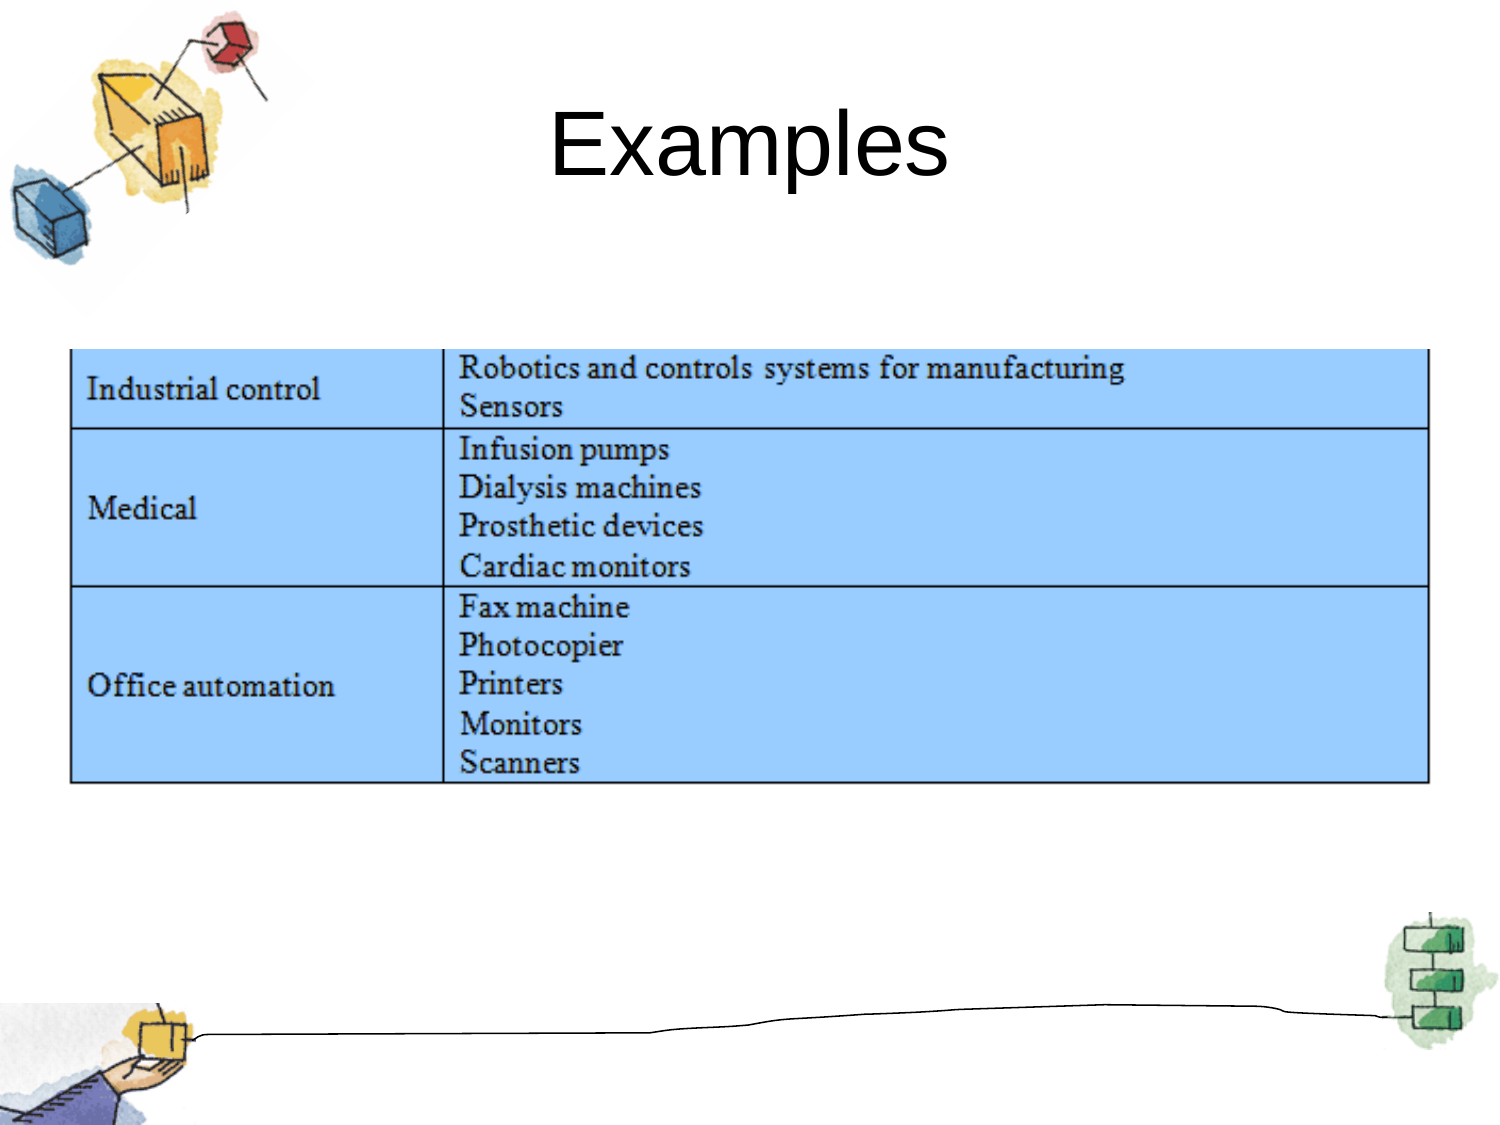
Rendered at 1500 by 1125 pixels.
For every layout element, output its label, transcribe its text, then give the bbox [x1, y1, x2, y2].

picture [114, 0, 274, 44]
picture [0, 1003, 196, 1125]
title Examples [74, 44, 1426, 233]
picture [0, 85, 167, 316]
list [62, 349, 1458, 795]
picture [1382, 912, 1500, 1050]
